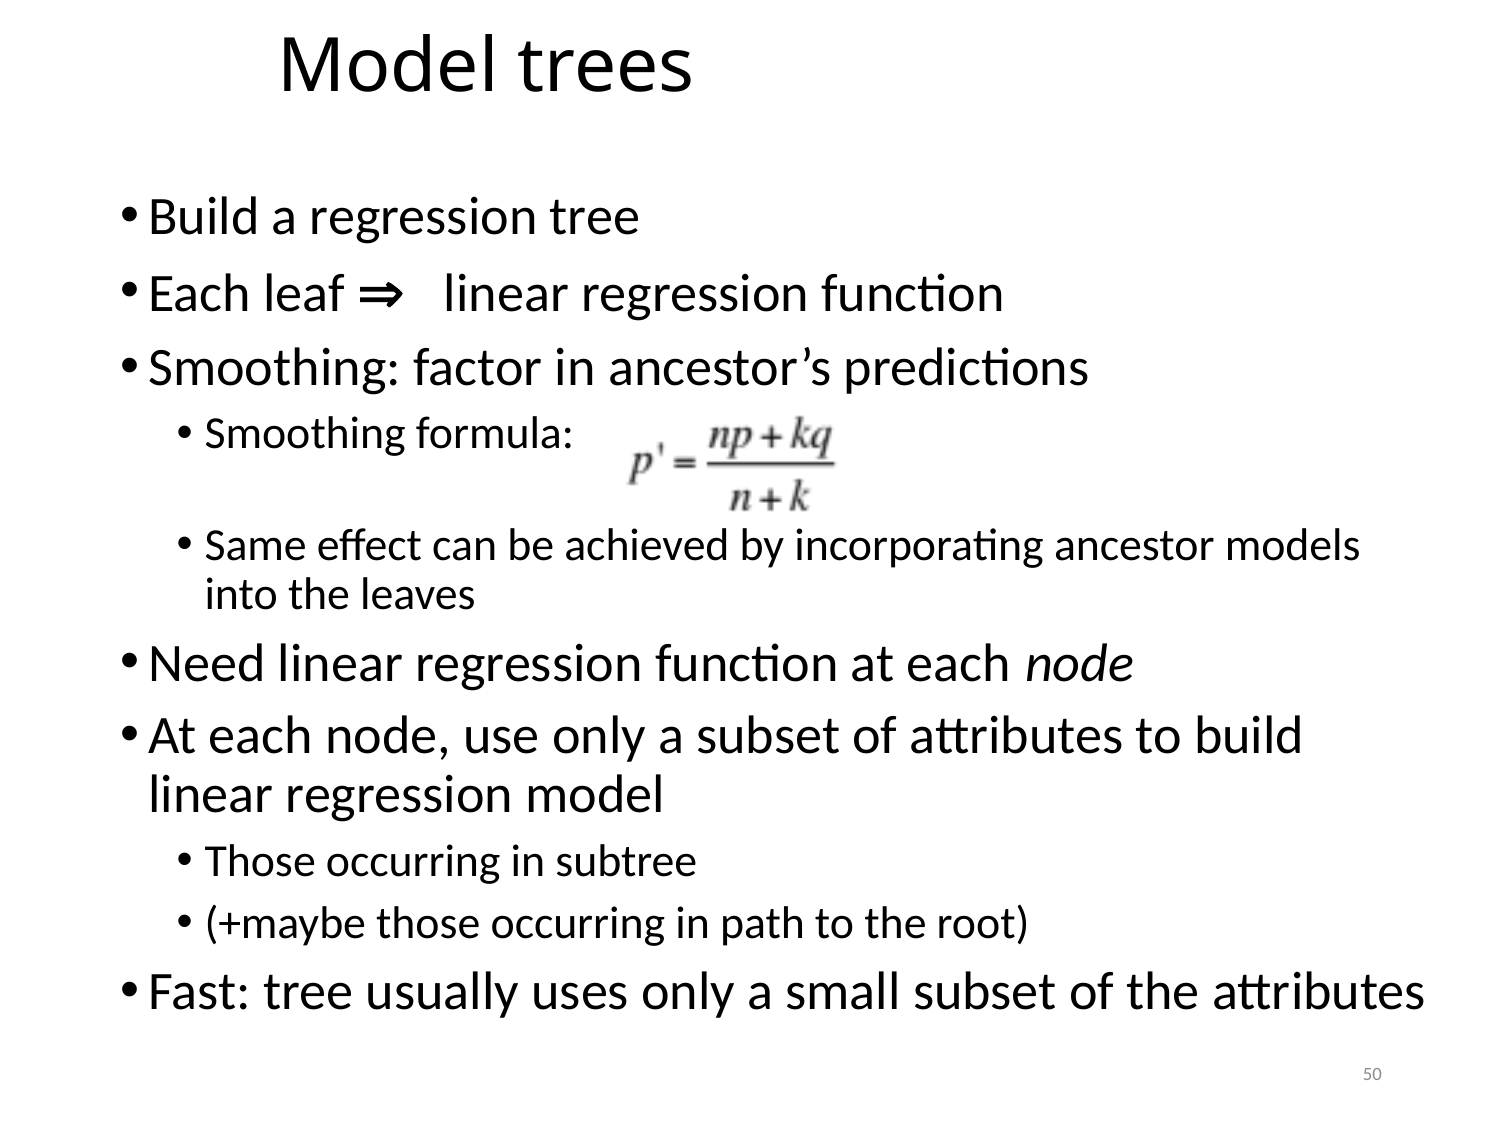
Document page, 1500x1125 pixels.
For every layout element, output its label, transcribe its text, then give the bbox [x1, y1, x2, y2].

slide_number 50 [1059, 1042, 1397, 1103]
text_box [622, 403, 841, 515]
title Model trees [262, 0, 1500, 148]
list Build a regression tree Each leaf  linear regression function Smoothing: factor in ancestor’s predictions Smoothing formula: Same effect can be achieved by incorporating ancestor models into the leaves Need linear regression function at each node At each node, use only a subset of attributes to build linear regression model Those occurring in subtree (+maybe those occurring in path to the root) Fast: tree usually uses only a small subset of the attributes [105, 180, 1446, 1029]
